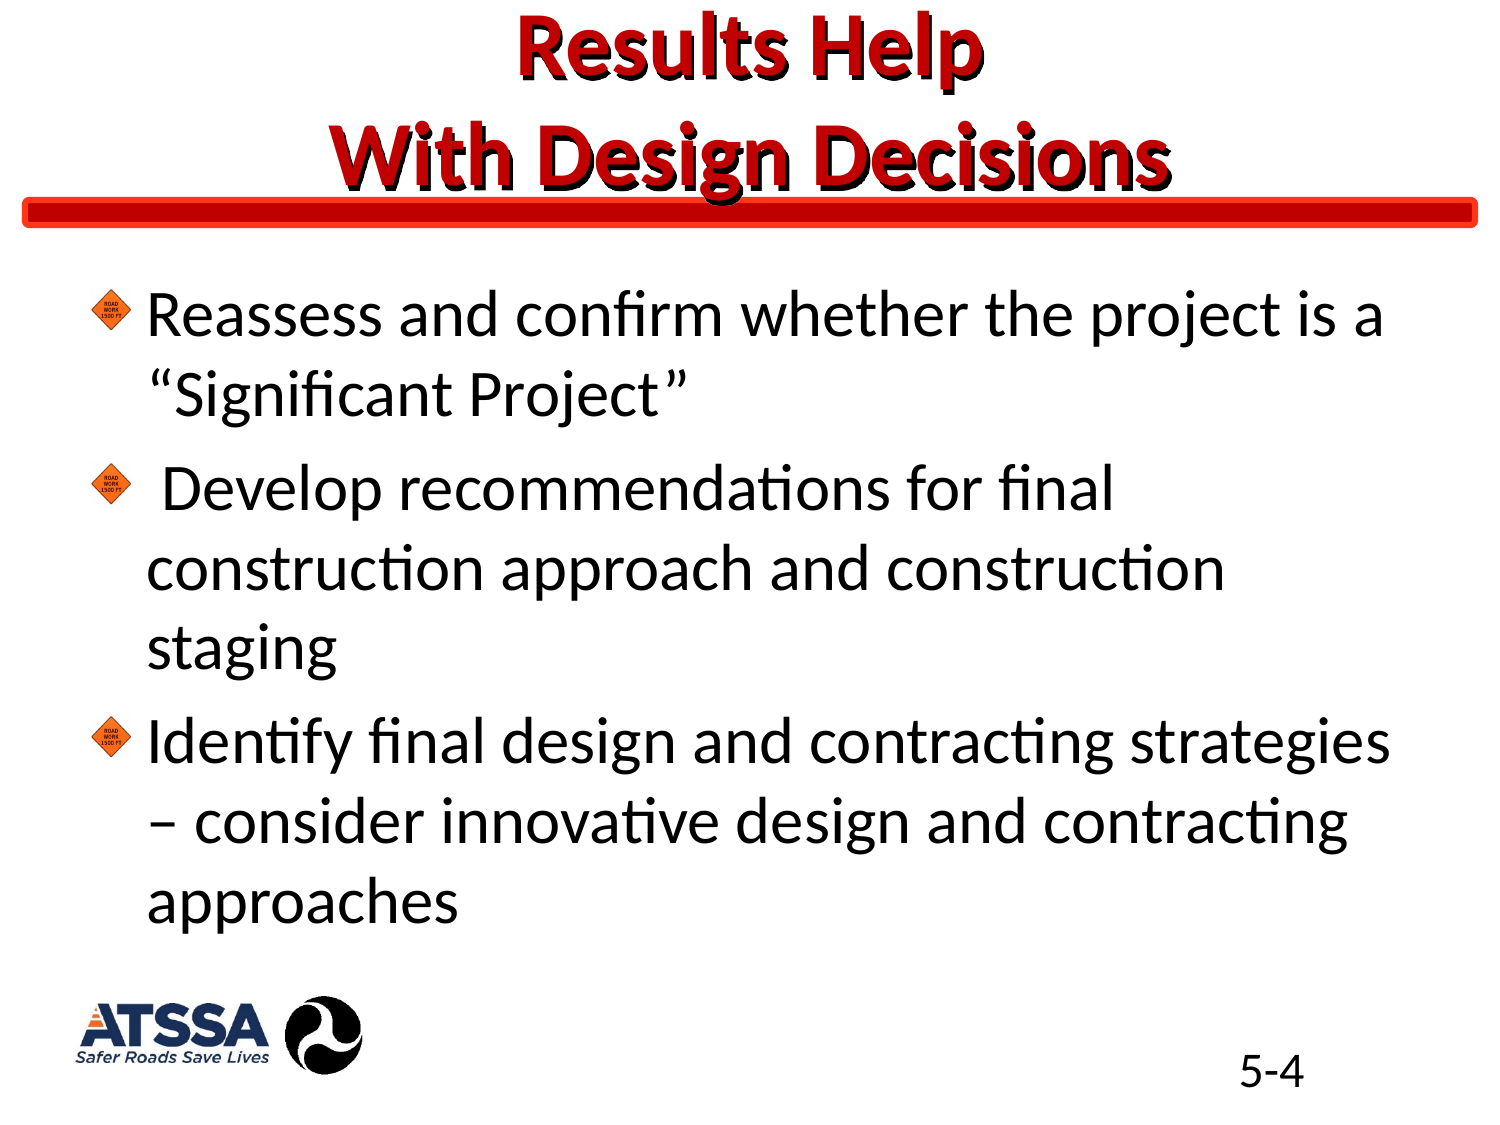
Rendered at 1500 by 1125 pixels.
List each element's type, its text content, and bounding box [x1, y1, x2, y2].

picture [90, 288, 132, 331]
list Reassess and confirm whether the project is a “Significant Project” Develop recommendations for final construction approach and construction staging Identify final design and contracting strategies – consider innovative design and contracting approaches [74, 262, 1438, 1051]
picture [276, 1051, 370, 1077]
title Results Help With Design Decisions [0, 0, 1500, 188]
picture [90, 715, 132, 758]
picture [90, 462, 132, 505]
picture [75, 1051, 269, 1063]
